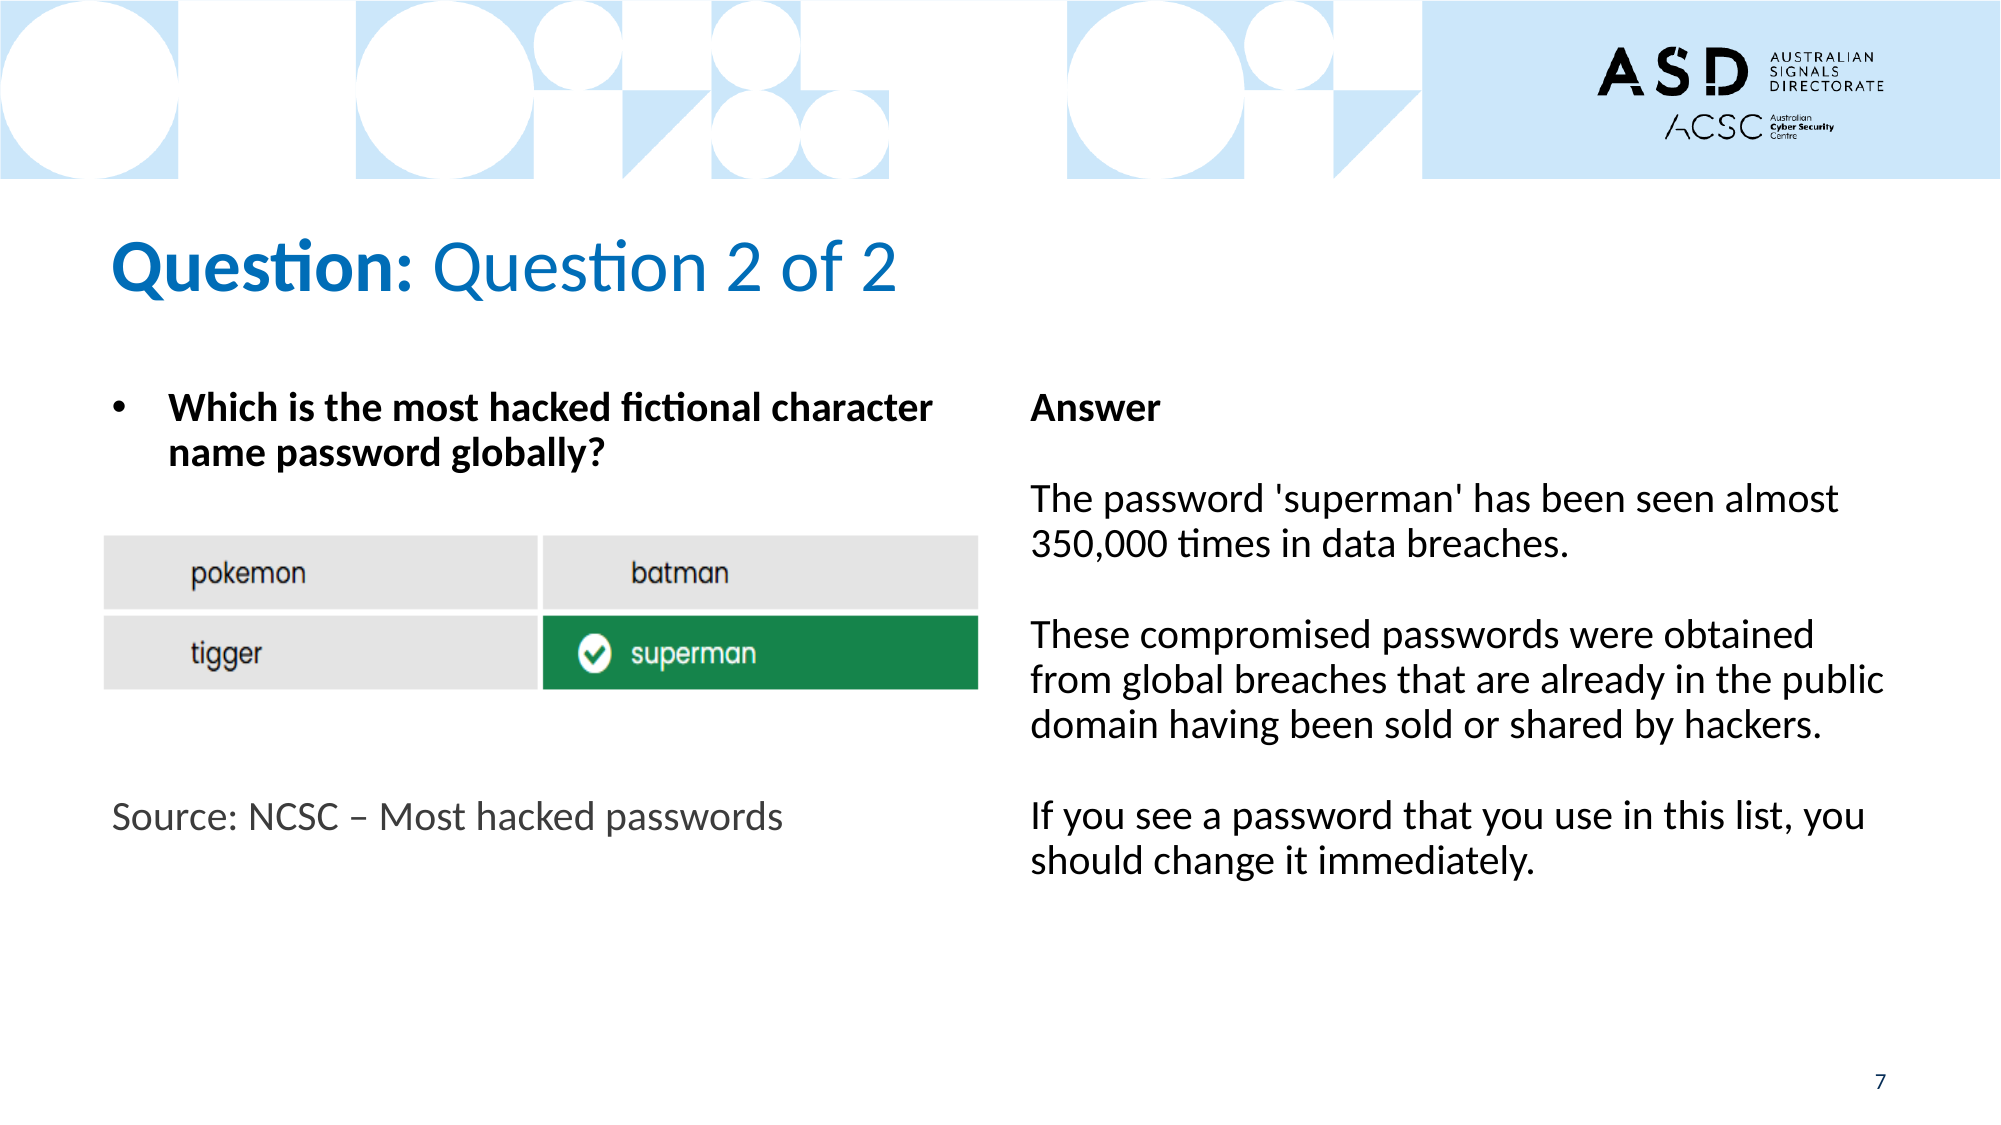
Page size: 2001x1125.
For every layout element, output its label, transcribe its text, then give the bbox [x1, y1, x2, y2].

title Question: Question 2 of 2 [96, 207, 1902, 328]
picture [96, 526, 985, 693]
list Answer The password 'superman' has been seen almost 350,000 times in data breaches. These compromised passwords were obtained from global breaches that are already in the public domain having been sold or shared by hackers. If you see a password that you use in this list, you should change it immediately. [1015, 378, 1902, 1007]
picture [0, 0, 2001, 179]
text_box Which is the most hacked fictional character name password globally? Source: NCSC – Most hacked passwords [96, 693, 983, 1007]
text_box Which is the most hacked fictional character name password globally? Source: NCSC – Most hacked passwords [96, 378, 983, 526]
slide_number 7 [1799, 1050, 1902, 1111]
